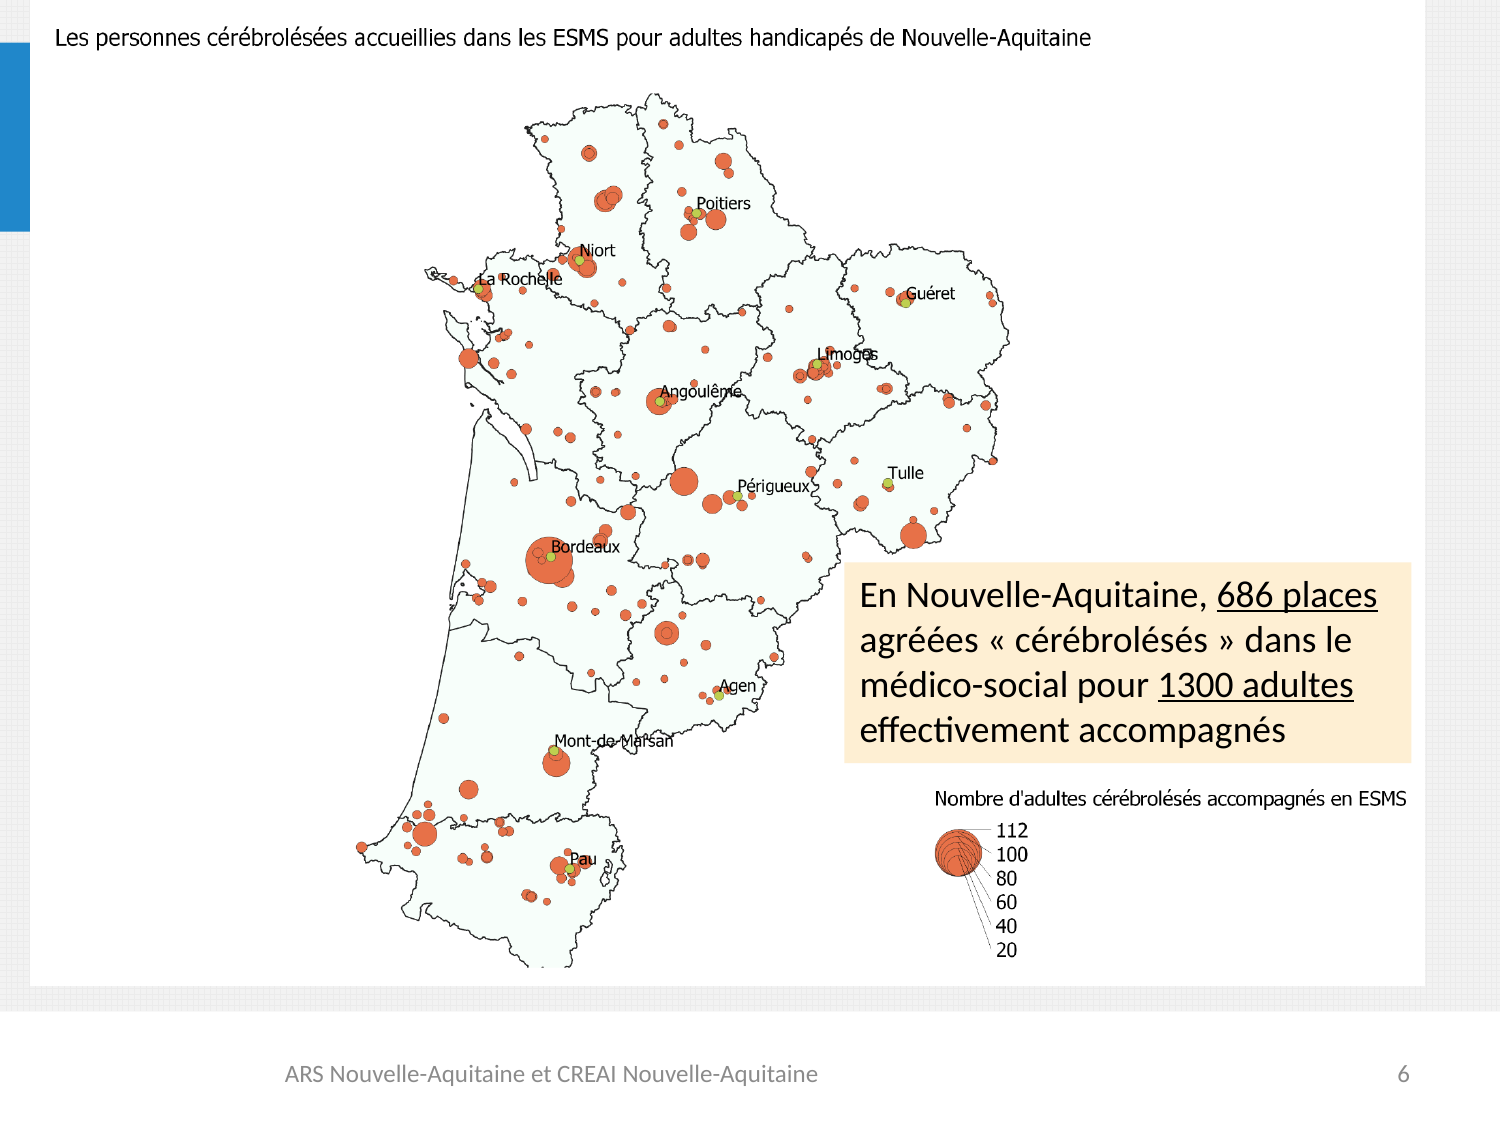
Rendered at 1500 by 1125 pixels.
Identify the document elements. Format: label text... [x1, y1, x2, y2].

slide_number 6 [1074, 1042, 1425, 1103]
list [30, 0, 1426, 987]
footer ARS Nouvelle-Aquitaine et CREAI Nouvelle-Aquitaine [194, 1042, 916, 1103]
